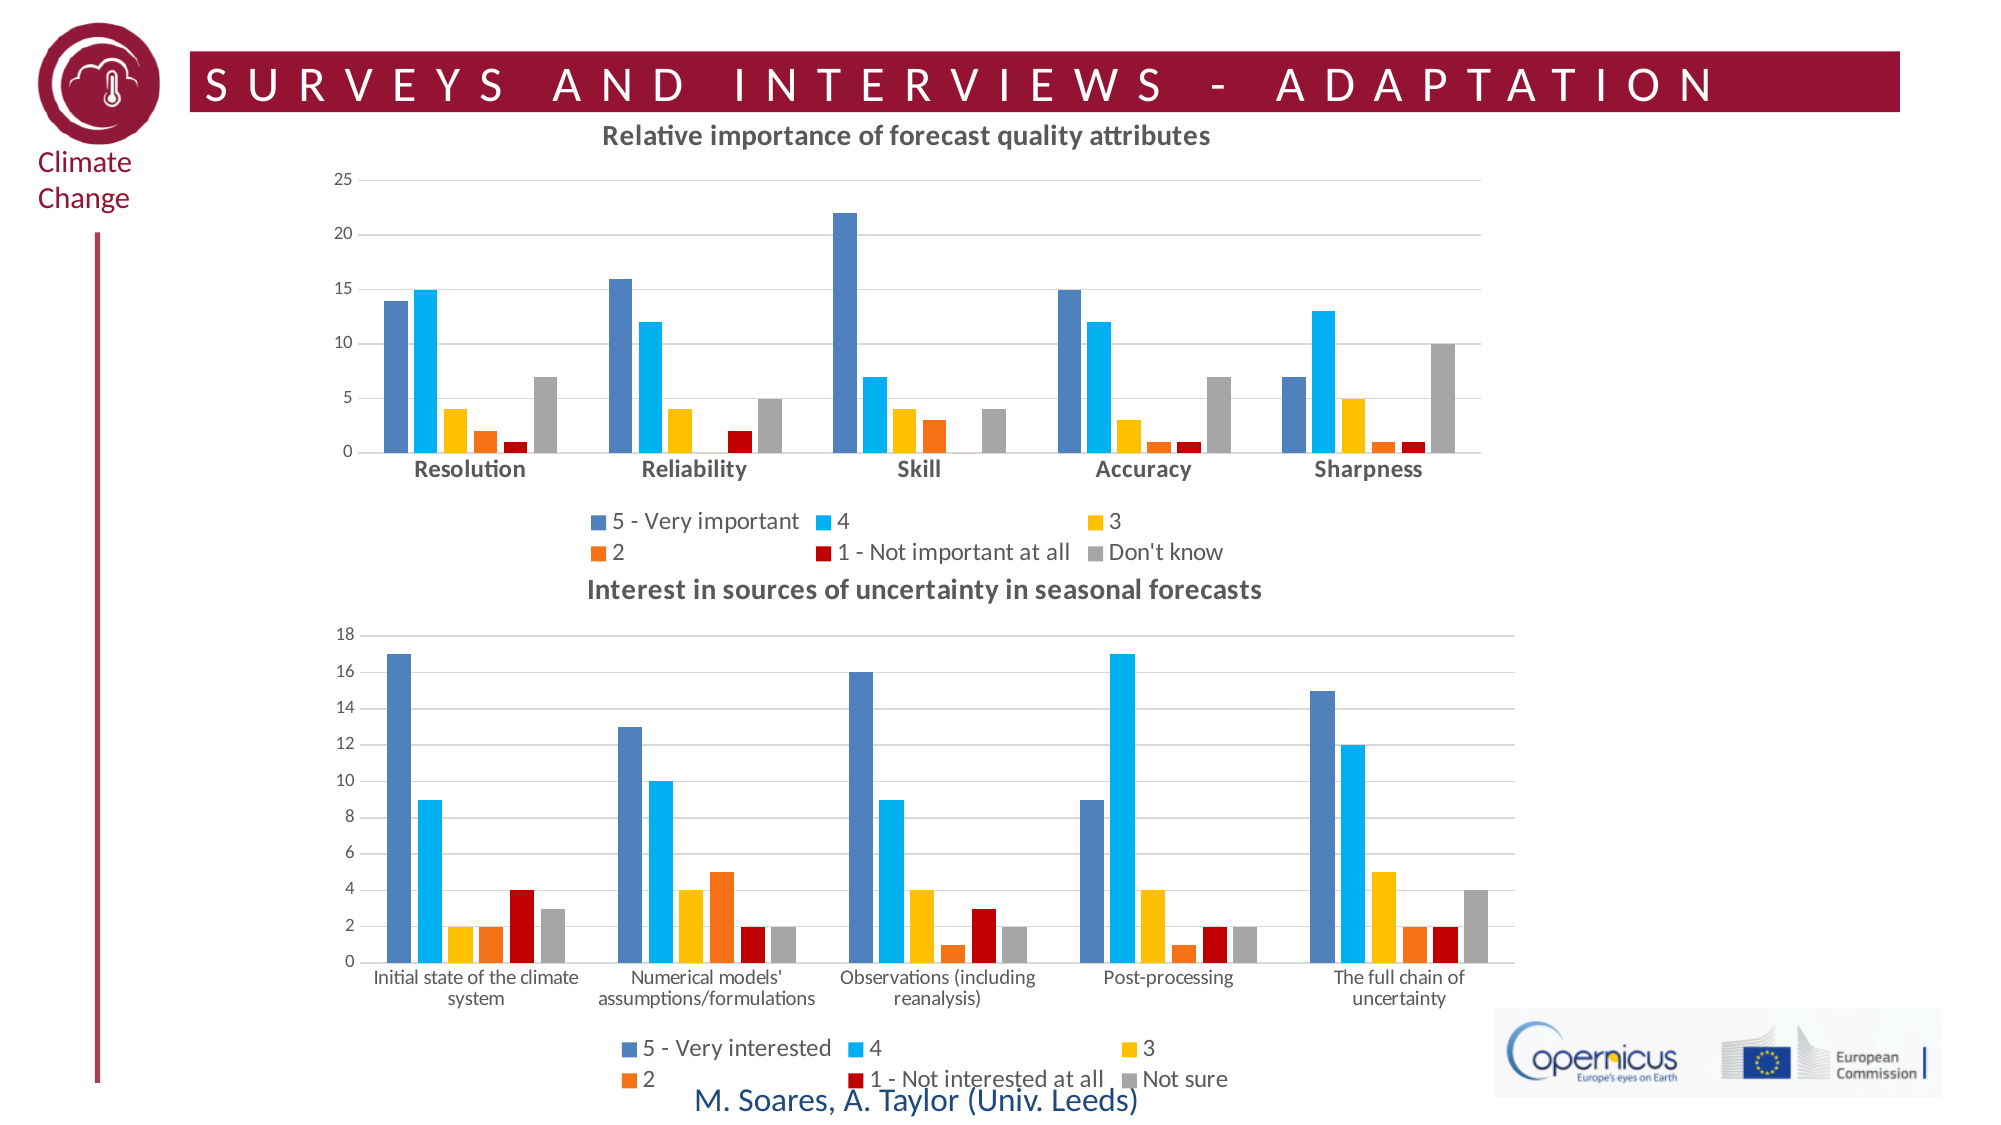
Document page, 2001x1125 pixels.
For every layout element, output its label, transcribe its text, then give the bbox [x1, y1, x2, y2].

title SURVEYS AND INTERVIEWS - ADAPTATION [189, 51, 1900, 113]
chart [309, 96, 1540, 1100]
picture [1540, 1008, 1942, 1098]
picture [25, 4, 171, 155]
text_box M. Soares, A. Taylor (Univ. Leeds) [680, 1107, 1171, 1125]
